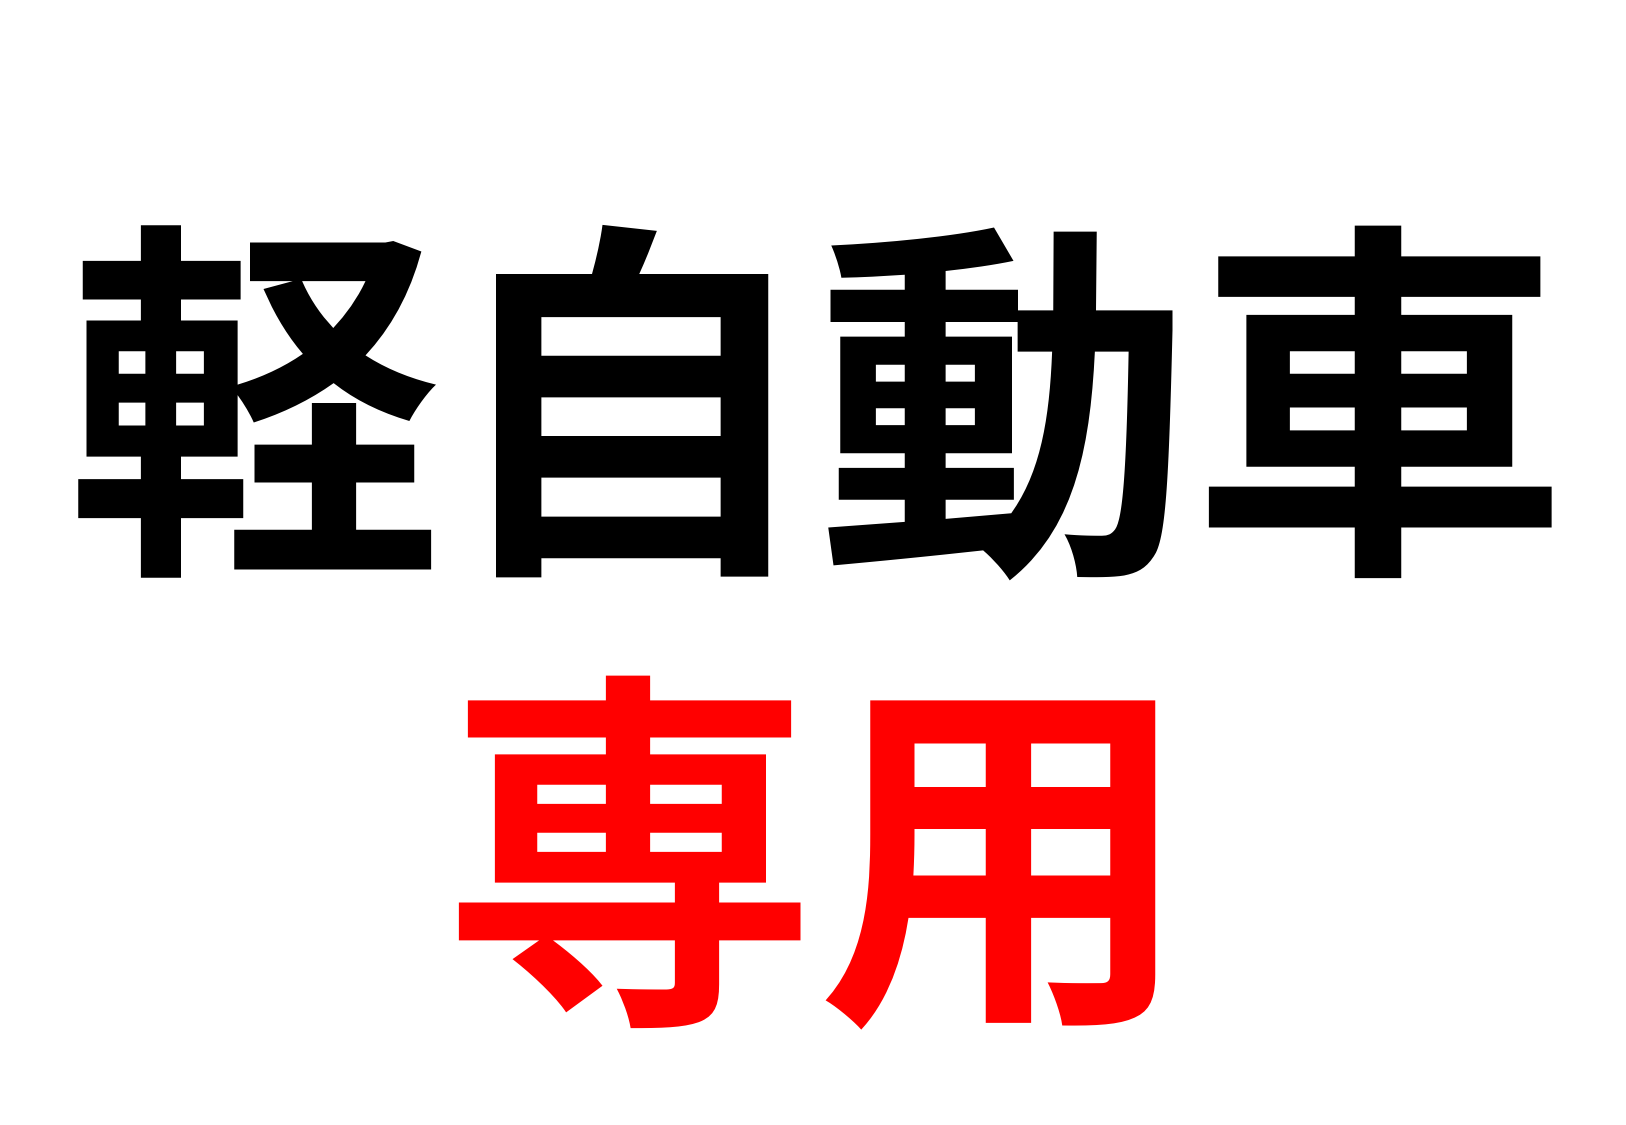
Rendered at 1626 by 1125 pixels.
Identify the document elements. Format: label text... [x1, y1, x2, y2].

text_box 軽自動車 専用 [67, 169, 1568, 1070]
